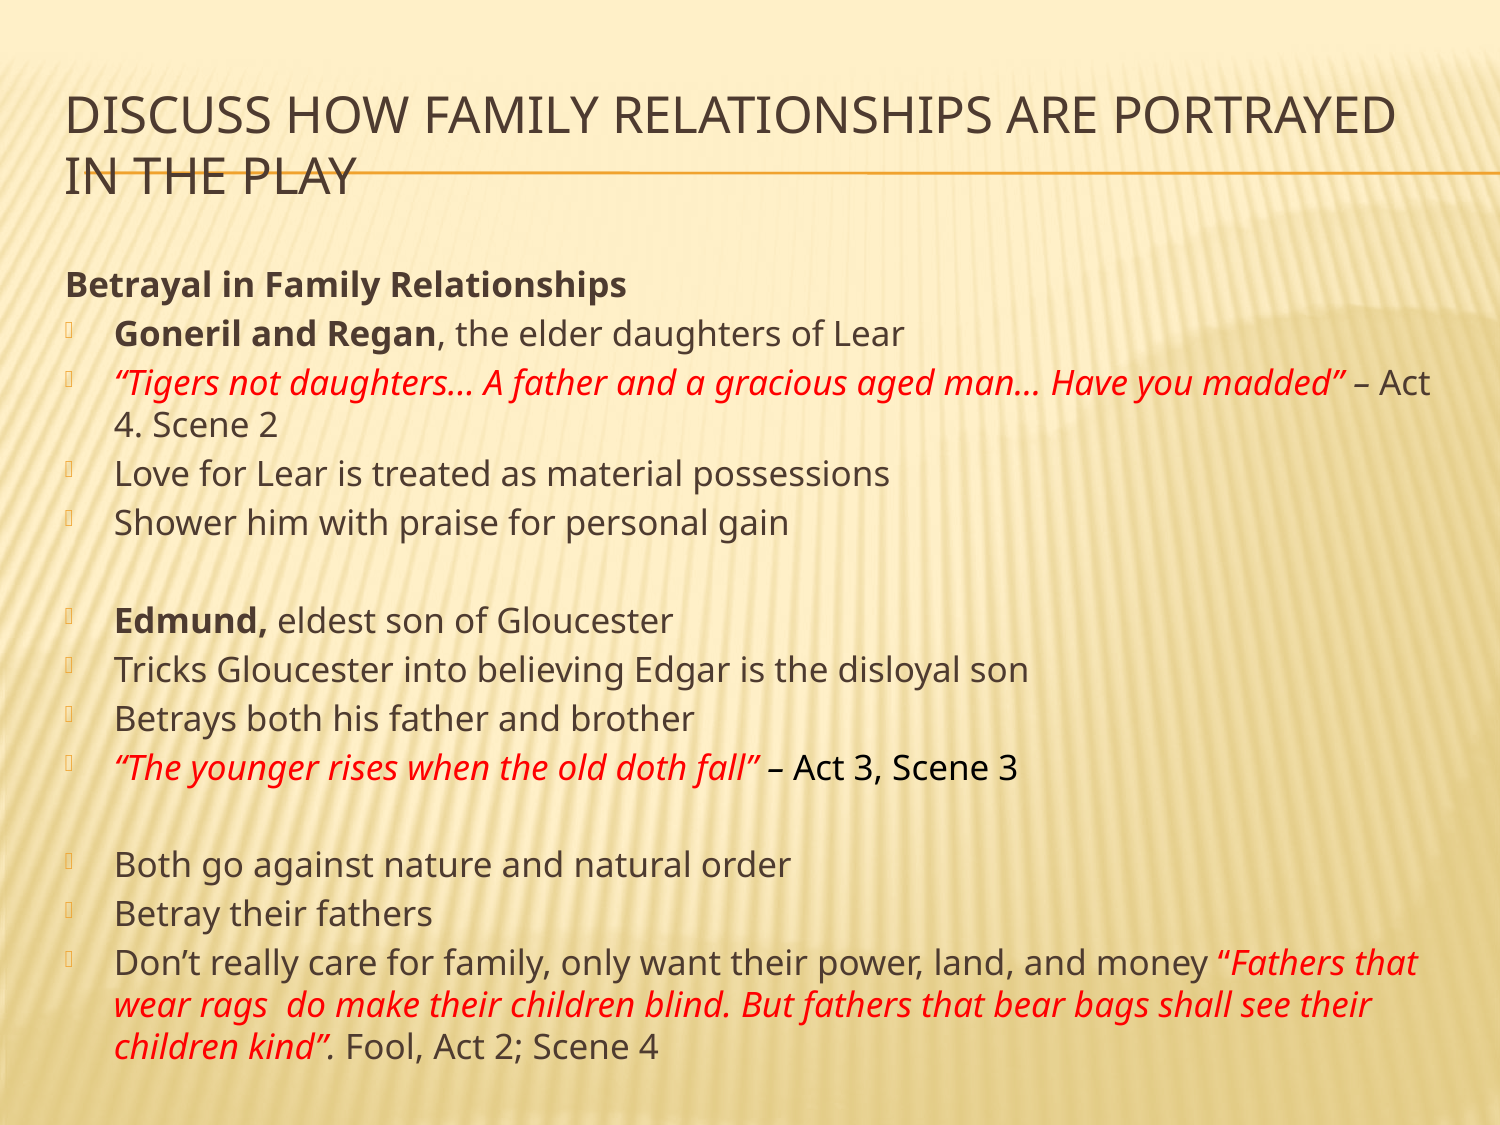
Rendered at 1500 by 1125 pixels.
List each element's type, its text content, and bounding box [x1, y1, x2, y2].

list Betrayal in Family Relationships Goneril and Regan, the elder daughters of Lear “Tigers not daughters... A father and a gracious aged man... Have you madded” – Act 4. Scene 2 Love for Lear is treated as material possessions Shower him with praise for personal gain Edmund, eldest son of Gloucester Tricks Gloucester into believing Edgar is the disloyal son Betrays both his father and brother “The younger rises when the old doth fall” – Act 3, Scene 3 Both go against nature and natural order Betray their fathers Don’t really care for family, only want their power, land, and money “Fathers that wear rags do make their children blind. But fathers that bear bags shall see their children kind”. Fool, Act 2; Scene 4 [50, 254, 1475, 1083]
title Discuss how family relationships are portrayed in the play [50, 75, 1475, 213]
